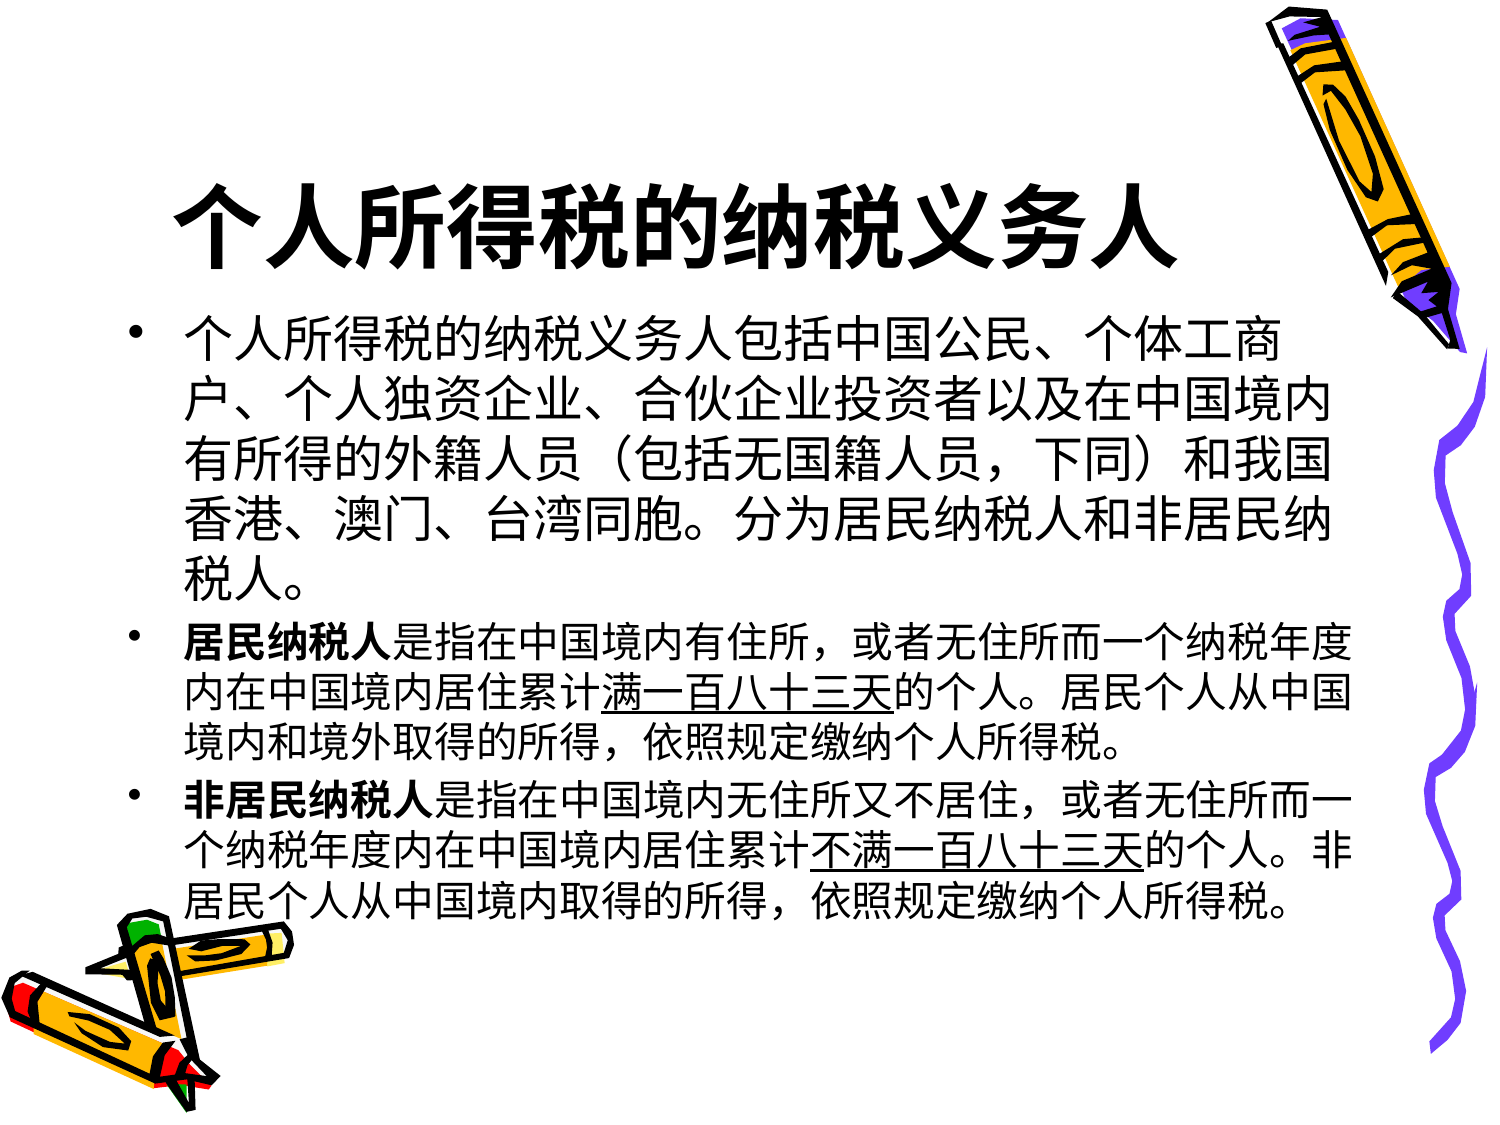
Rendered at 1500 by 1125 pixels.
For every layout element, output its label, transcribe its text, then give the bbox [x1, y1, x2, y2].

list 个人所得税的纳税义务人包括中国公民、个体工商户、个人独资企业、合伙企业投资者以及在中国境内有所得的外籍人员（包括无国籍人员，下同）和我国香港、澳门、台湾同胞。分为居民纳税人和非居民纳税人。 居民纳税人是指在中国境内有住所，或者无住所而一个纳税年度内在中国境内居住累计满一百八十三天的个人。居民个人从中国境内和境外取得的所得，依照规定缴纳个人所得税。 非居民纳税人是指在中国境内无住所又不居住，或者无住所而一个纳税年度内在中国境内居住累计不满一百八十三天的个人。非居民个人从中国境内取得的所得，依照规定缴纳个人所得税。 [112, 299, 1376, 965]
title 个人所得税的纳税义务人 [112, 24, 1240, 288]
